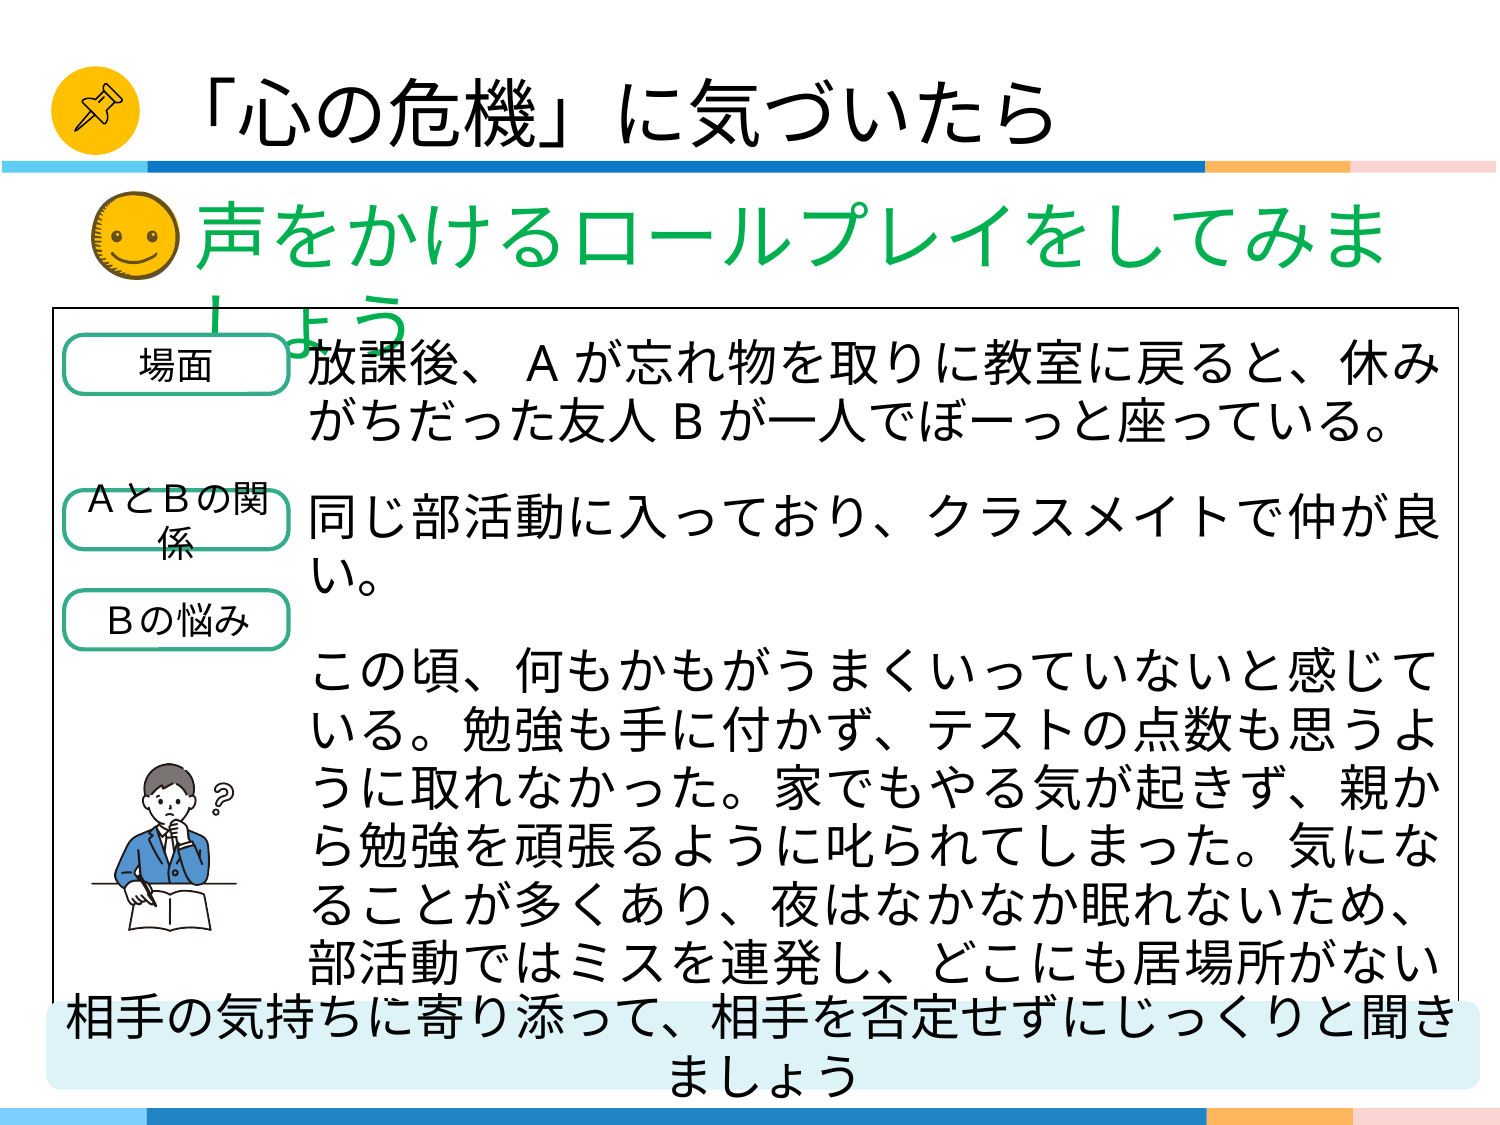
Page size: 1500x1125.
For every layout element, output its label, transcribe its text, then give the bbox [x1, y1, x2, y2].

title 「心の危機」に気づいたら [147, 41, 1500, 172]
text_box 場面 [64, 334, 289, 394]
table_header 放課後、Aが忘れ物を取りに教室に戻ると、休みがちだった友人Bが一人でぼーっと座っている。 同じ部活動に入っており、クラスメイトで仲が良い。 この頃、何もかもがうまくいっていないと感じている。勉強も手に付かず、テストの点数も思うように取れなかった。家でもやる気が起きず、親から勉強を頑張るように叱られてしまった。気になることが多くあり、夜はなかなか眠れないため、部活動ではミスを連発し、どこにも居場所がないと感じている。 [54, 309, 1458, 1000]
text_box 相手の気持ちに寄り添って、相手を否定せずにじっくりと聞きましょう [44, 998, 1483, 1092]
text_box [90, 191, 180, 281]
picture [90, 762, 237, 932]
text_box Ｂの悩み [64, 590, 289, 650]
text_box ＡとＢの関係 [64, 490, 289, 550]
text_box 声をかけるロールプレイをしてみましょう [179, 182, 1481, 377]
